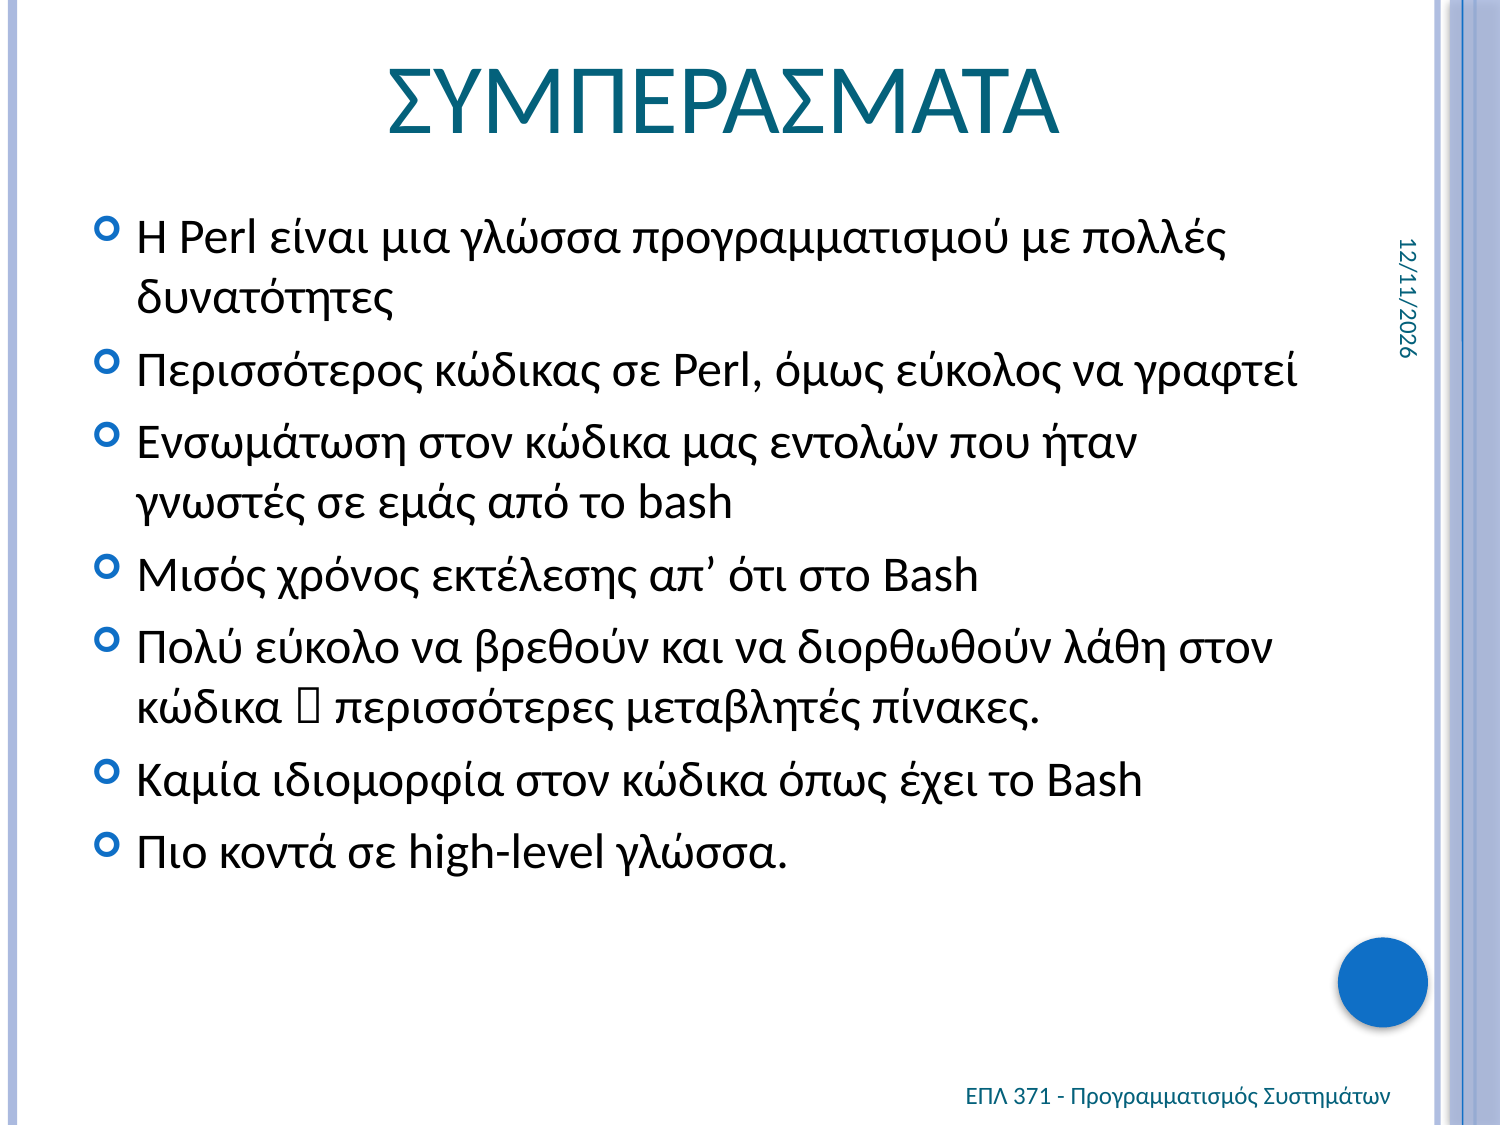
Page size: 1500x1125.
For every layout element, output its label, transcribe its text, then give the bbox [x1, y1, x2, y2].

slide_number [1378, 43, 1442, 374]
footer ΕΠΛ 371 - Προγραμματισμός Συστημάτων [950, 1065, 1476, 1125]
list Η Perl είναι μια γλώσσα προγραμματισμού με πολλές δυνατότητες Περισσότερος κώδικας σε Perl, όμως εύκολος να γραφτεί Ενσωμάτωση στον κώδικα μας εντολών που ήταν γνωστές σε εμάς από το bash Μισός χρόνος εκτέλεσης απ’ ότι στο Bash Πολύ εύκολο να βρεθούν και να διορθωθούν λάθη στον κώδικα  περισσότερες μεταβλητές πίνακες. Καμία ιδιομορφία στον κώδικα όπως έχει το Bash Πιο κοντά σε high-level γλώσσα. [76, 196, 1317, 1059]
title ΣΥΜΠΕΡΑΣΜΑΤΑ [218, 0, 1230, 161]
